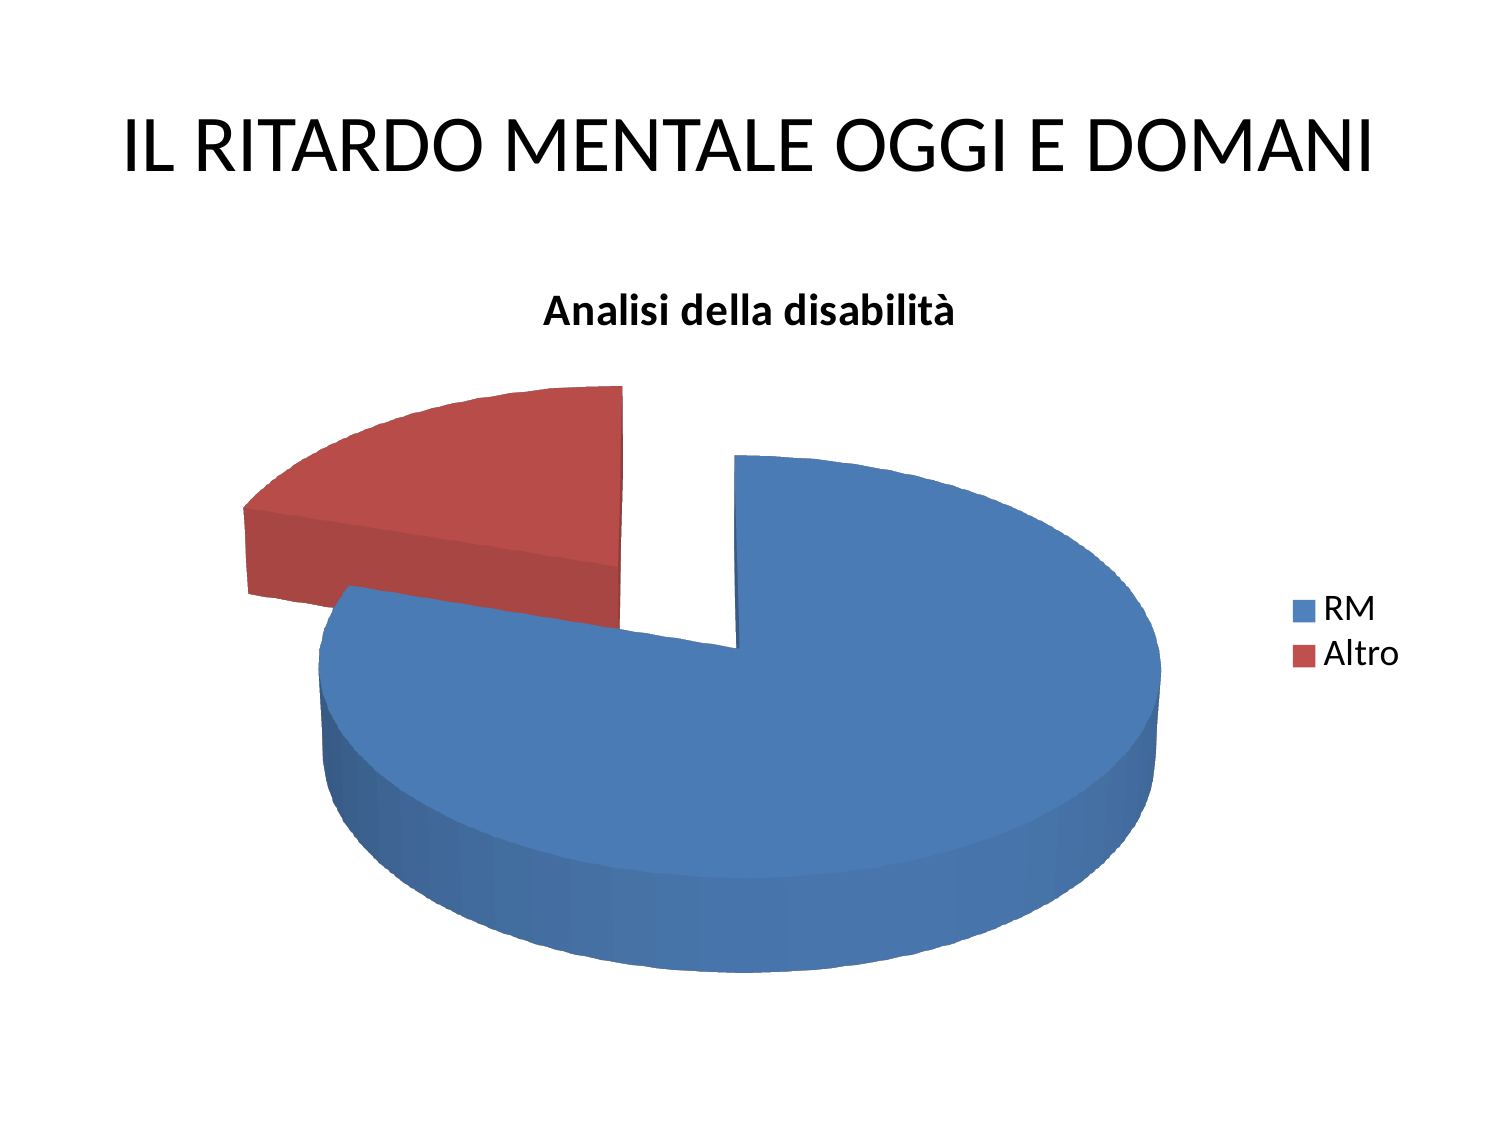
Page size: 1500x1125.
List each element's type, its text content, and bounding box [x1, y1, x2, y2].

title IL RITARDO MENTALE OGGI E DOMANI [74, 44, 1426, 233]
chart [74, 262, 1426, 1006]
